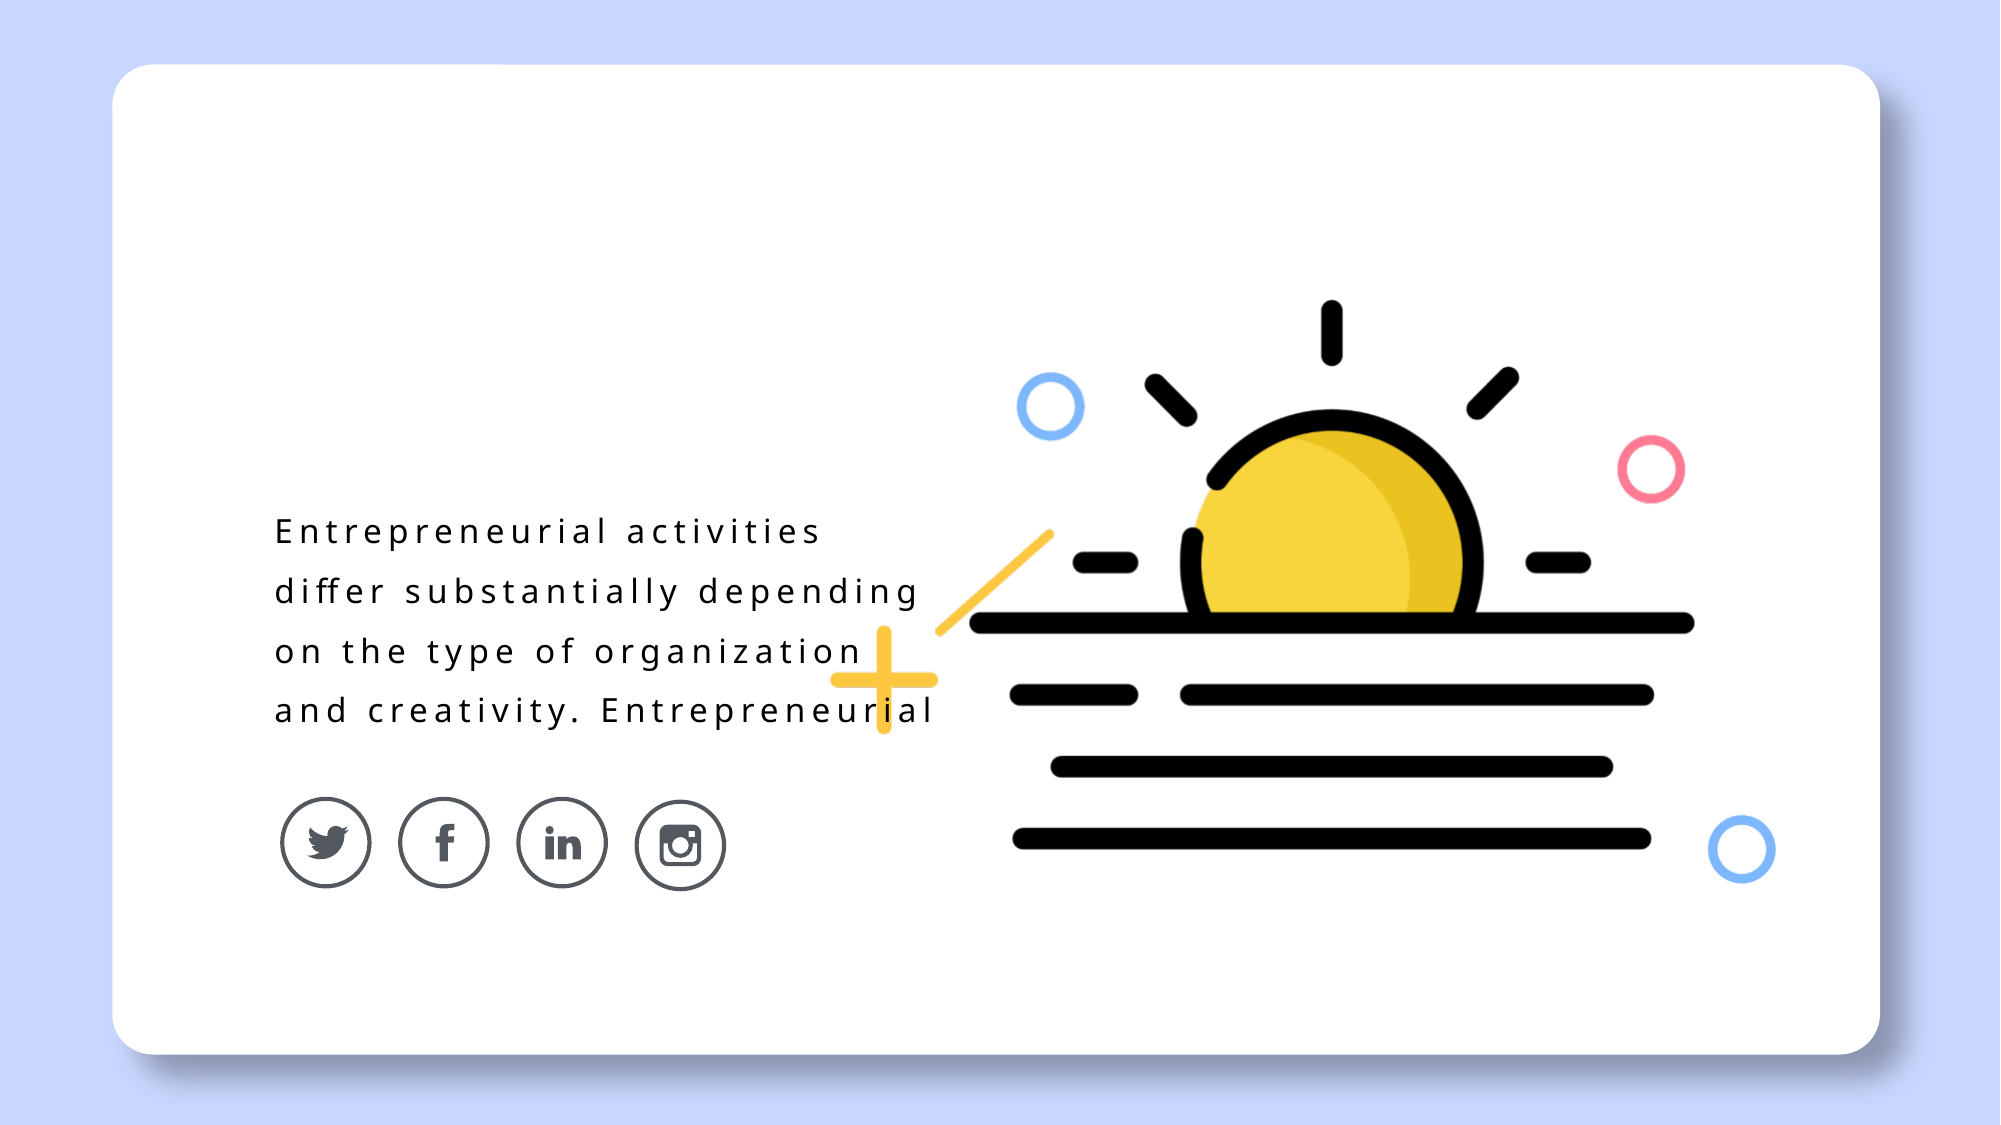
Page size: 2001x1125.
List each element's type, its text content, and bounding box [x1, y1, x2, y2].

text_box [398, 796, 490, 889]
text_box [111, 63, 1882, 1056]
picture [828, 278, 1778, 889]
text_box [280, 796, 372, 889]
text_box Entrepreneurial activities differ substantially depending on the type of organization and creativity. Entrepreneurial [259, 482, 828, 737]
text_box [516, 796, 608, 889]
text_box [634, 799, 727, 892]
